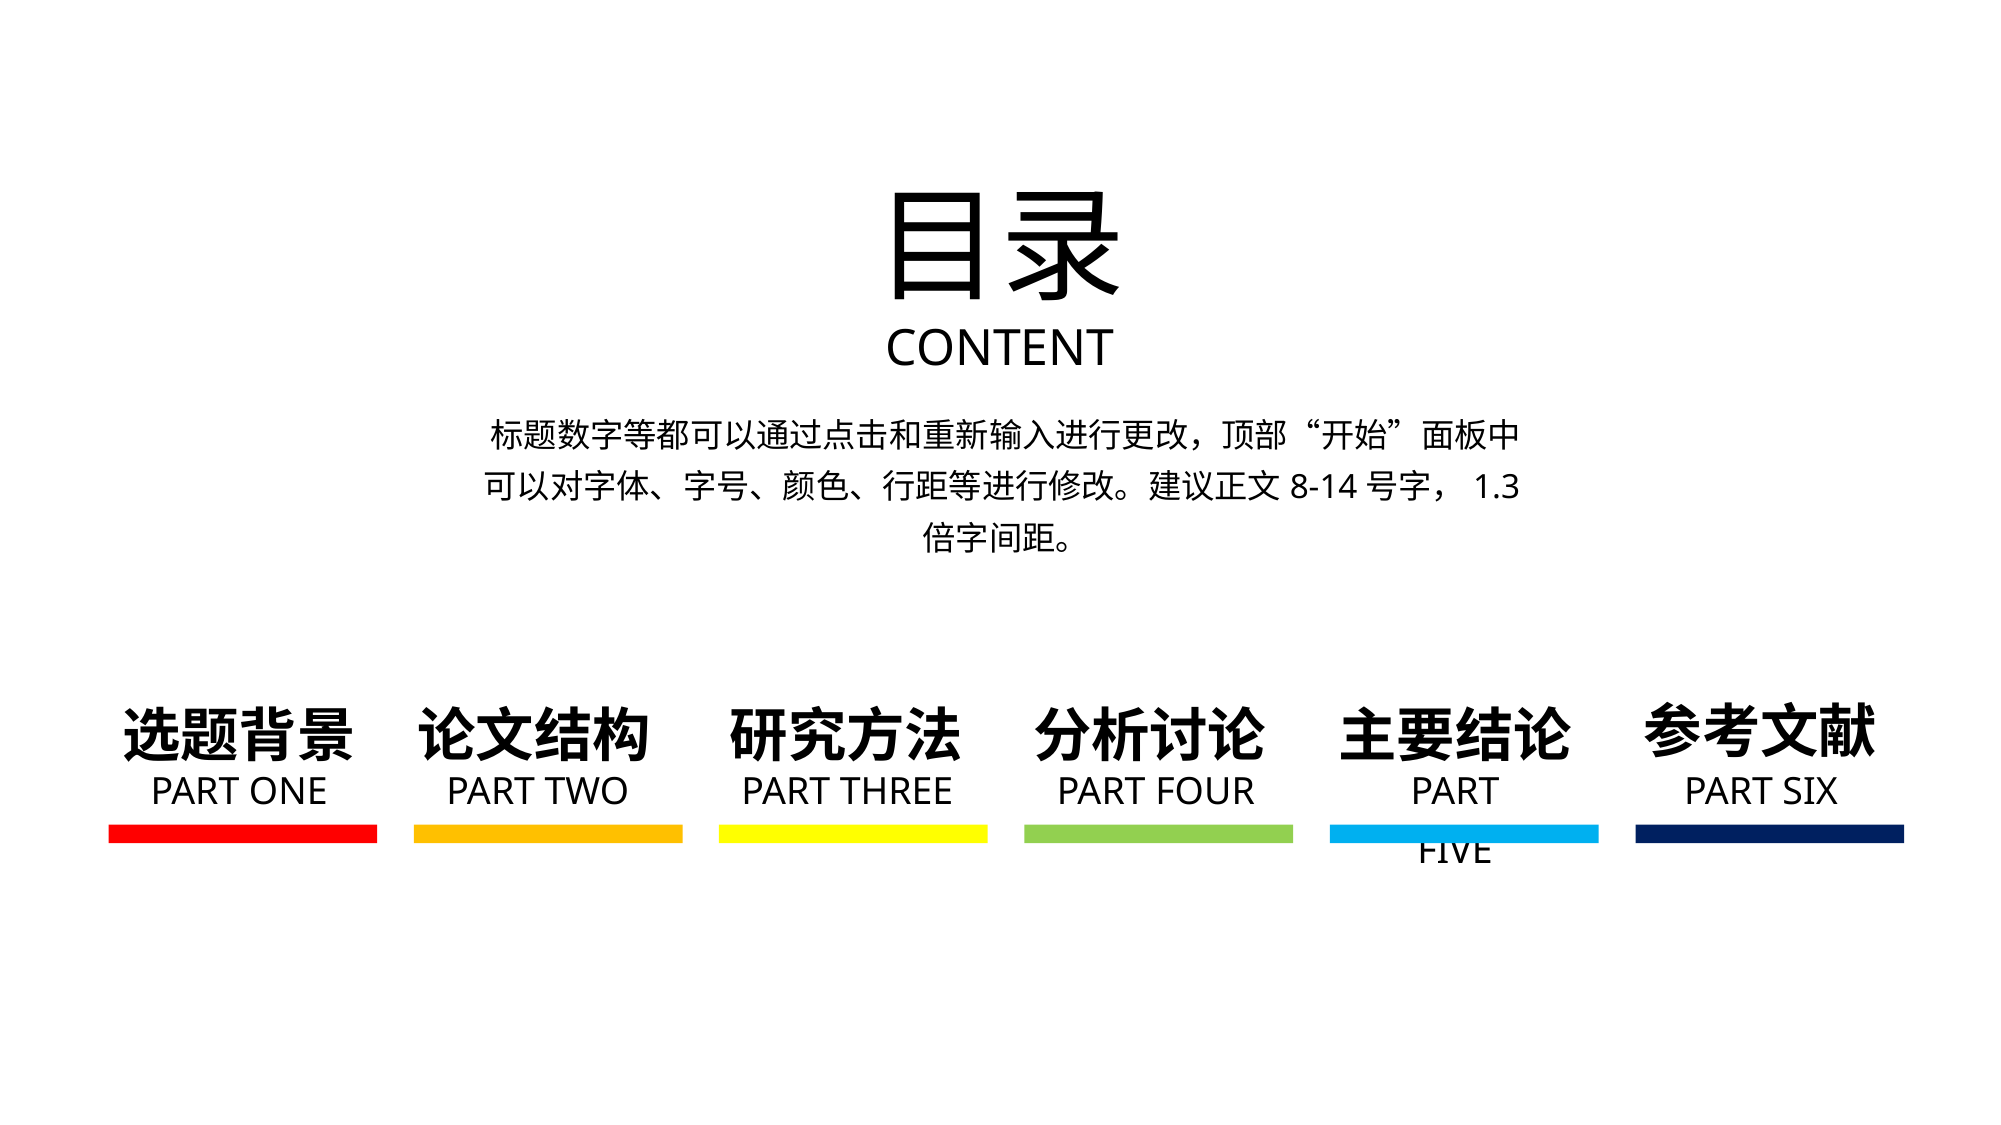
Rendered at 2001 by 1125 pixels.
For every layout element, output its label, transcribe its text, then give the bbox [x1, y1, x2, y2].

text_box [413, 823, 684, 844]
text_box PART SIX [1660, 772, 1862, 820]
text_box 标题数字等都可以通过点击和重新输入进行更改，顶部“开始”面板中可以对字体、字号、颜色、行距等进行修改。建议正文8-14号字，1.3倍字间距。 [459, 394, 1553, 565]
text_box PART FOUR [1040, 776, 1271, 820]
text_box 参考文献 [1616, 665, 1905, 772]
text_box 论文结构 [390, 670, 678, 776]
text_box PART FIVE [1355, 844, 1555, 879]
text_box 分析讨论 [1005, 670, 1294, 776]
text_box PART FIVE [1355, 776, 1555, 823]
text_box PART ONE [119, 776, 359, 820]
text_box [718, 823, 989, 844]
text_box PART TWO [407, 776, 668, 820]
text_box [1023, 823, 1294, 844]
text_box 选题背景 [95, 670, 383, 776]
text_box 主要结论 [1311, 670, 1599, 776]
text_box 研究方法 [702, 670, 991, 776]
text_box [108, 823, 378, 844]
text_box [1329, 823, 1600, 844]
text_box 目录 CONTENT [860, 158, 1140, 384]
text_box [1634, 823, 1905, 844]
text_box PART THREE [706, 776, 988, 820]
